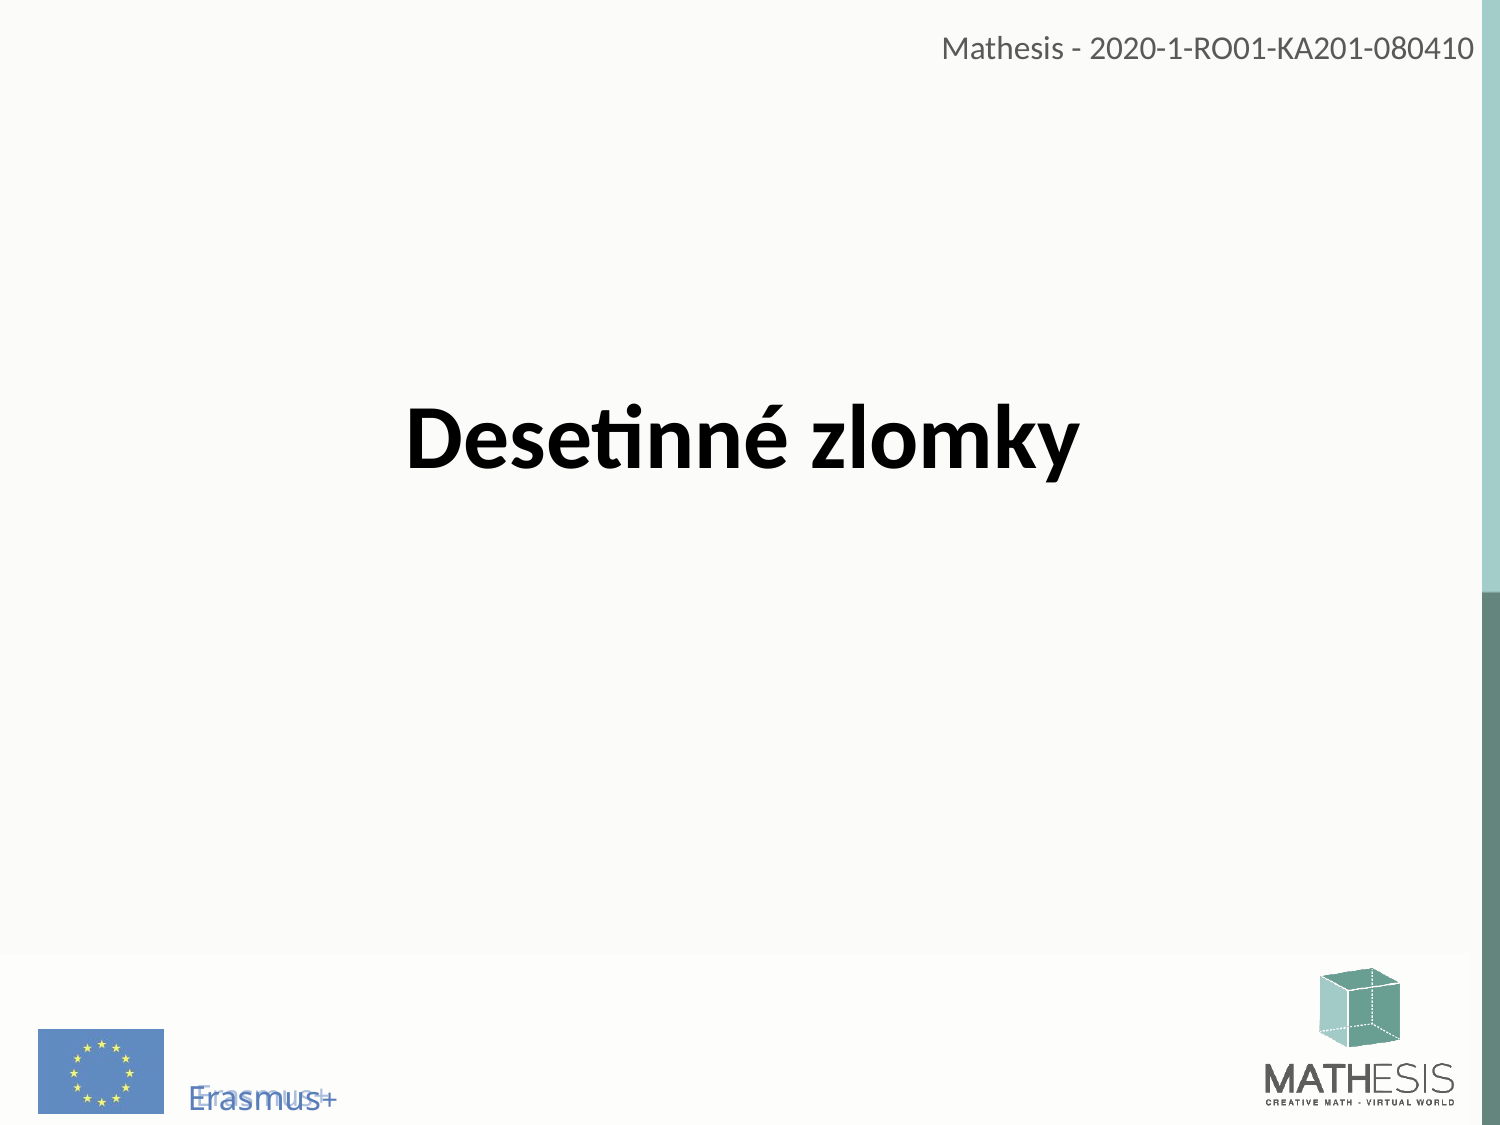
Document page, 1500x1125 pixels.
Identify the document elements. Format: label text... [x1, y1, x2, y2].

title Desetinné zlomky [64, 361, 1423, 603]
